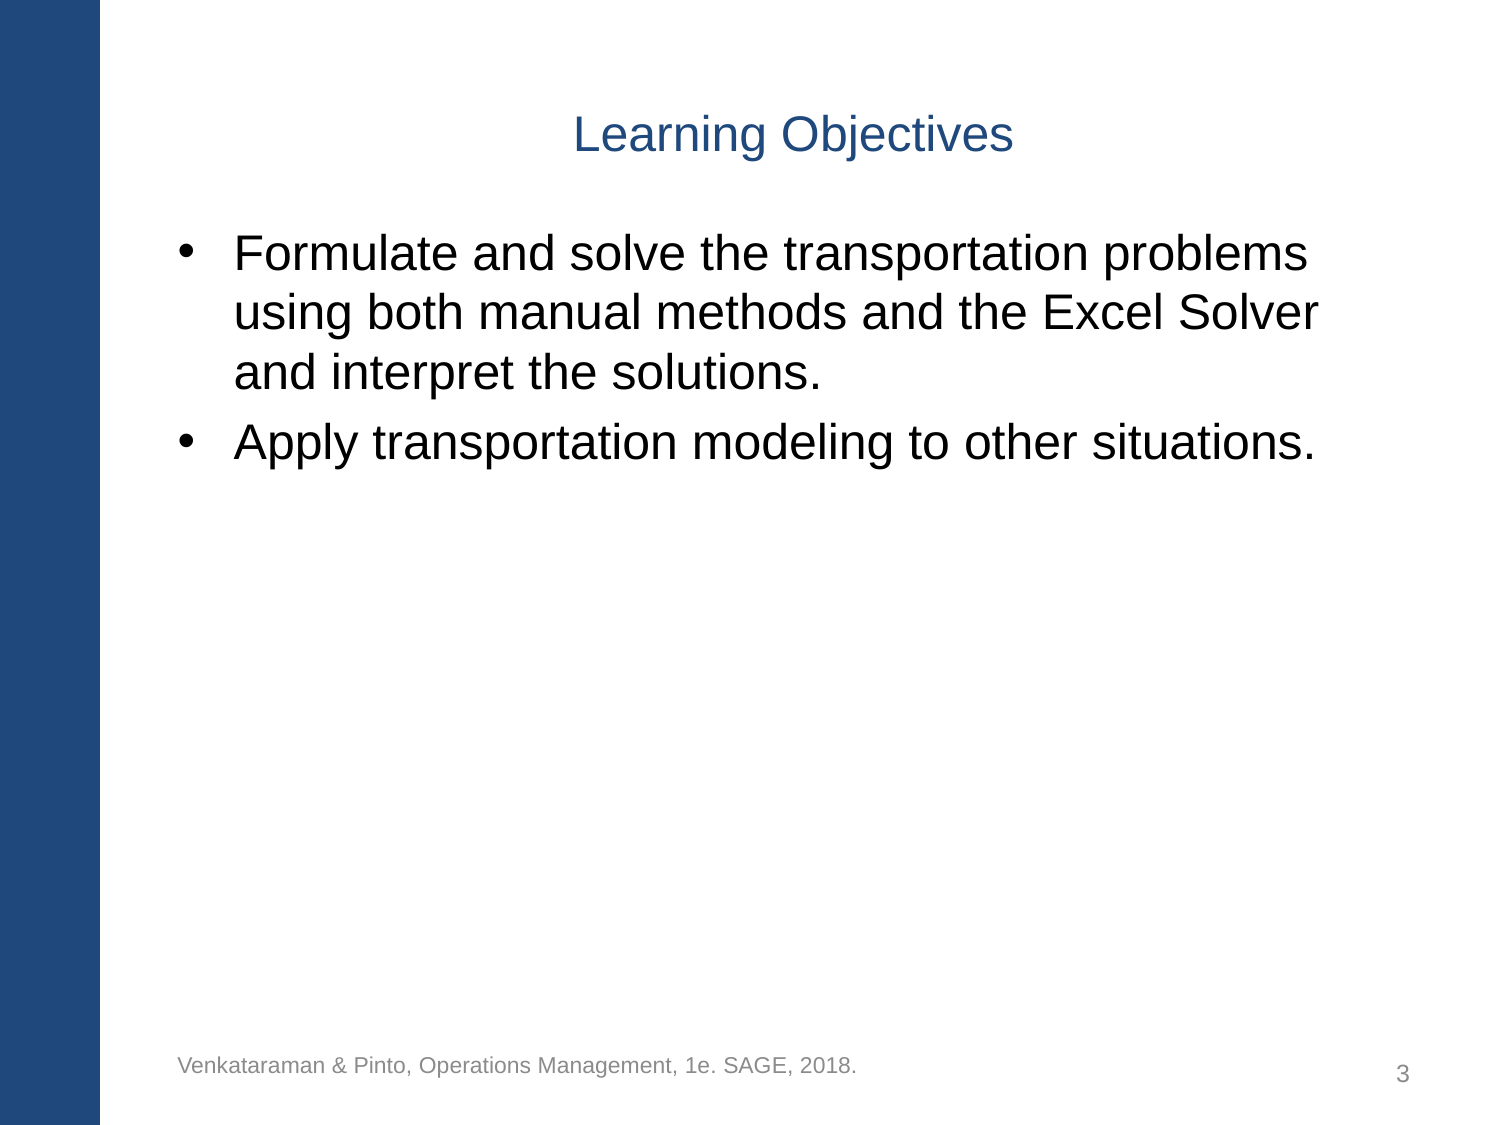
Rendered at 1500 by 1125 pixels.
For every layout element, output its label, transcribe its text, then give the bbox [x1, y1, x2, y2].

title Learning Objectives [162, 37, 1425, 212]
slide_number 3 [1350, 1042, 1425, 1103]
list Formulate and solve the transportation problems using both manual methods and the Excel Solver and interpret the solutions. Apply transportation modeling to other situations. [162, 212, 1425, 1025]
footer Venkataraman & Pinto, Operations Management, 1e. SAGE, 2018. [162, 1042, 1313, 1103]
